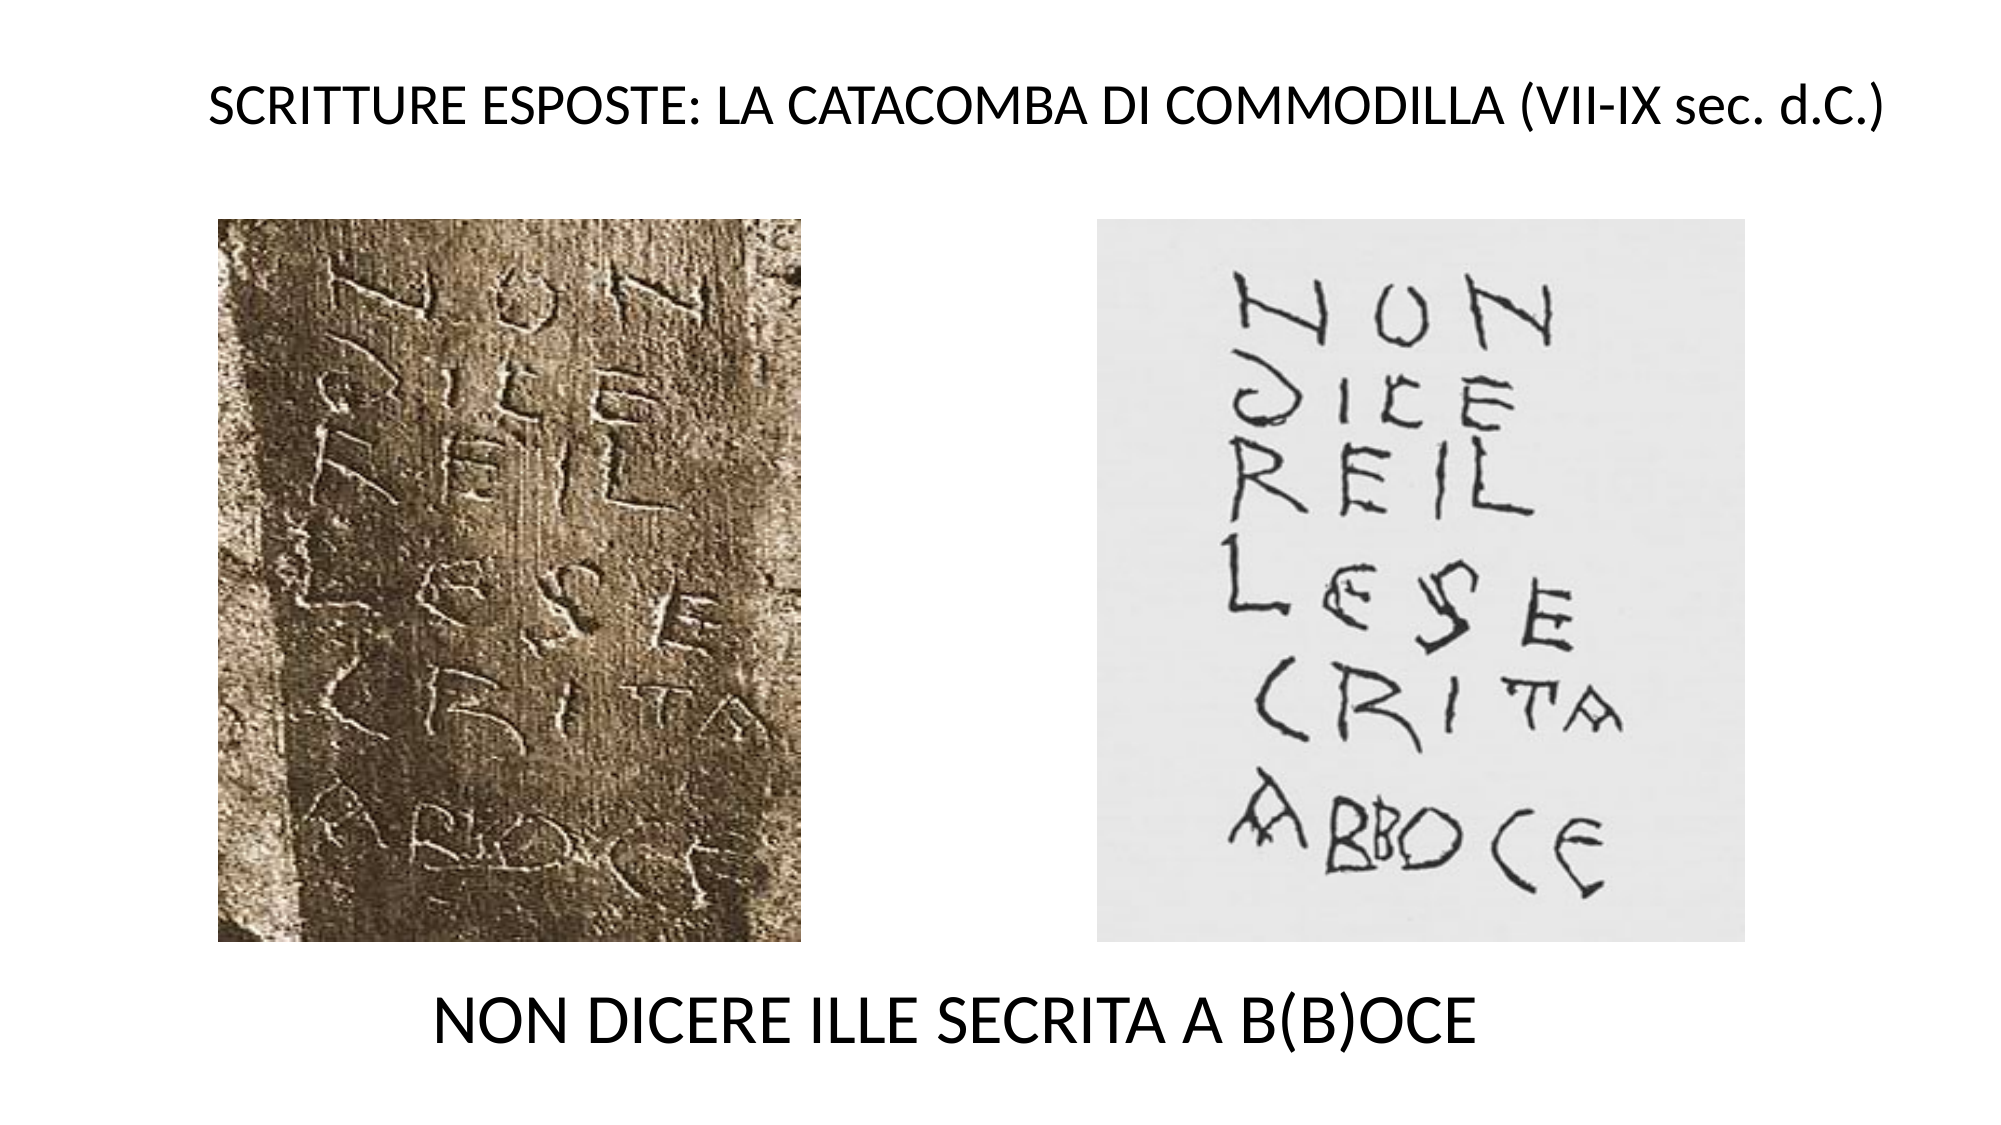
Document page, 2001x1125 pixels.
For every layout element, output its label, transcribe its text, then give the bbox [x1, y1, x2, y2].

text_box NON DICERE ILLE SECRITA A B(B)OCE [417, 965, 1583, 1066]
text_box SCRITTURE ESPOSTE: LA CATACOMBA DI COMMODILLA (VII-IX sec. d.C.) [140, 58, 1957, 144]
picture [1097, 219, 1745, 942]
picture [218, 219, 801, 942]
